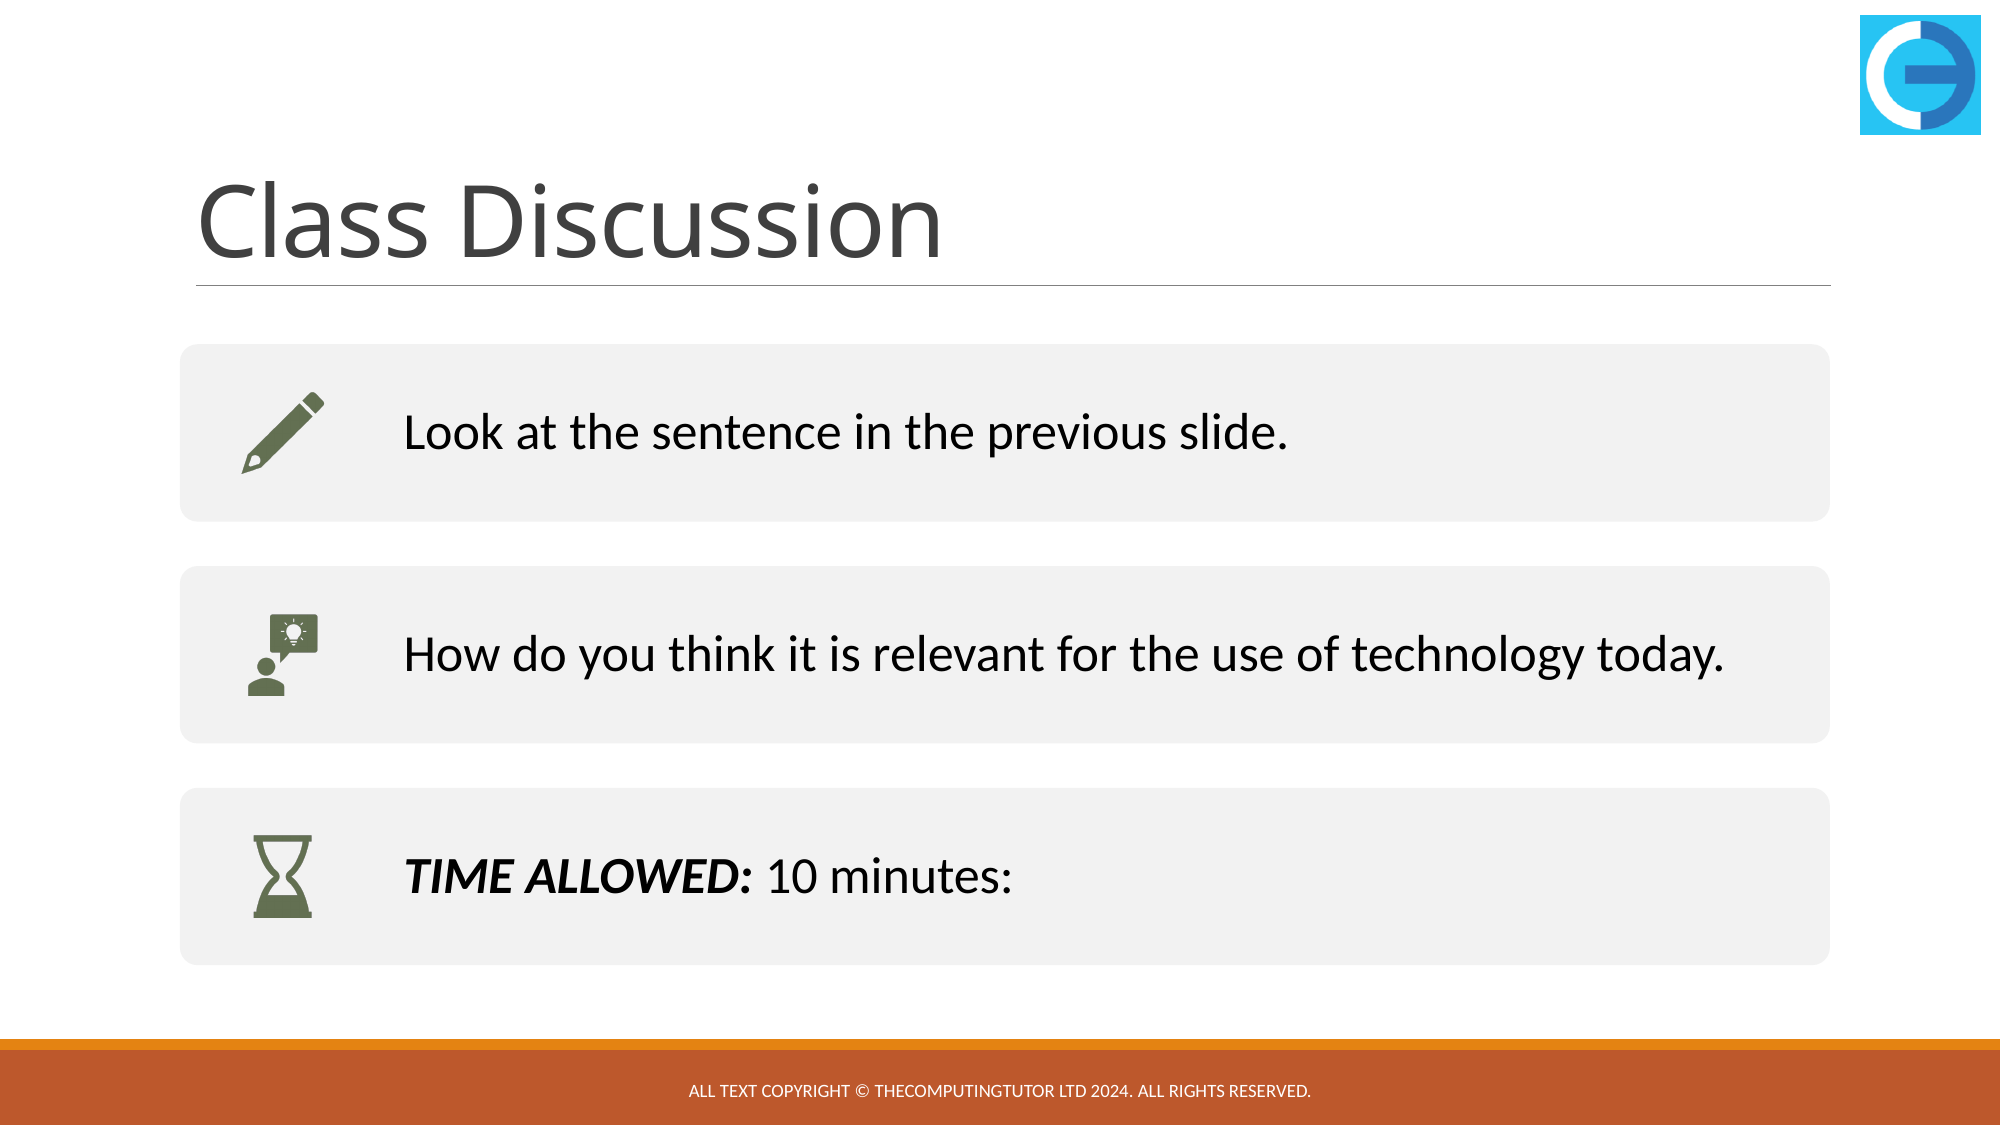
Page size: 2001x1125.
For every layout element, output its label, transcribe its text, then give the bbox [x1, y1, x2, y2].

picture [1860, 15, 1981, 135]
footer All text copyright © TheComputingTutor Ltd 2024. All rights Reserved. [604, 1059, 1396, 1120]
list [179, 343, 1831, 966]
title Class Discussion [180, 47, 1830, 285]
